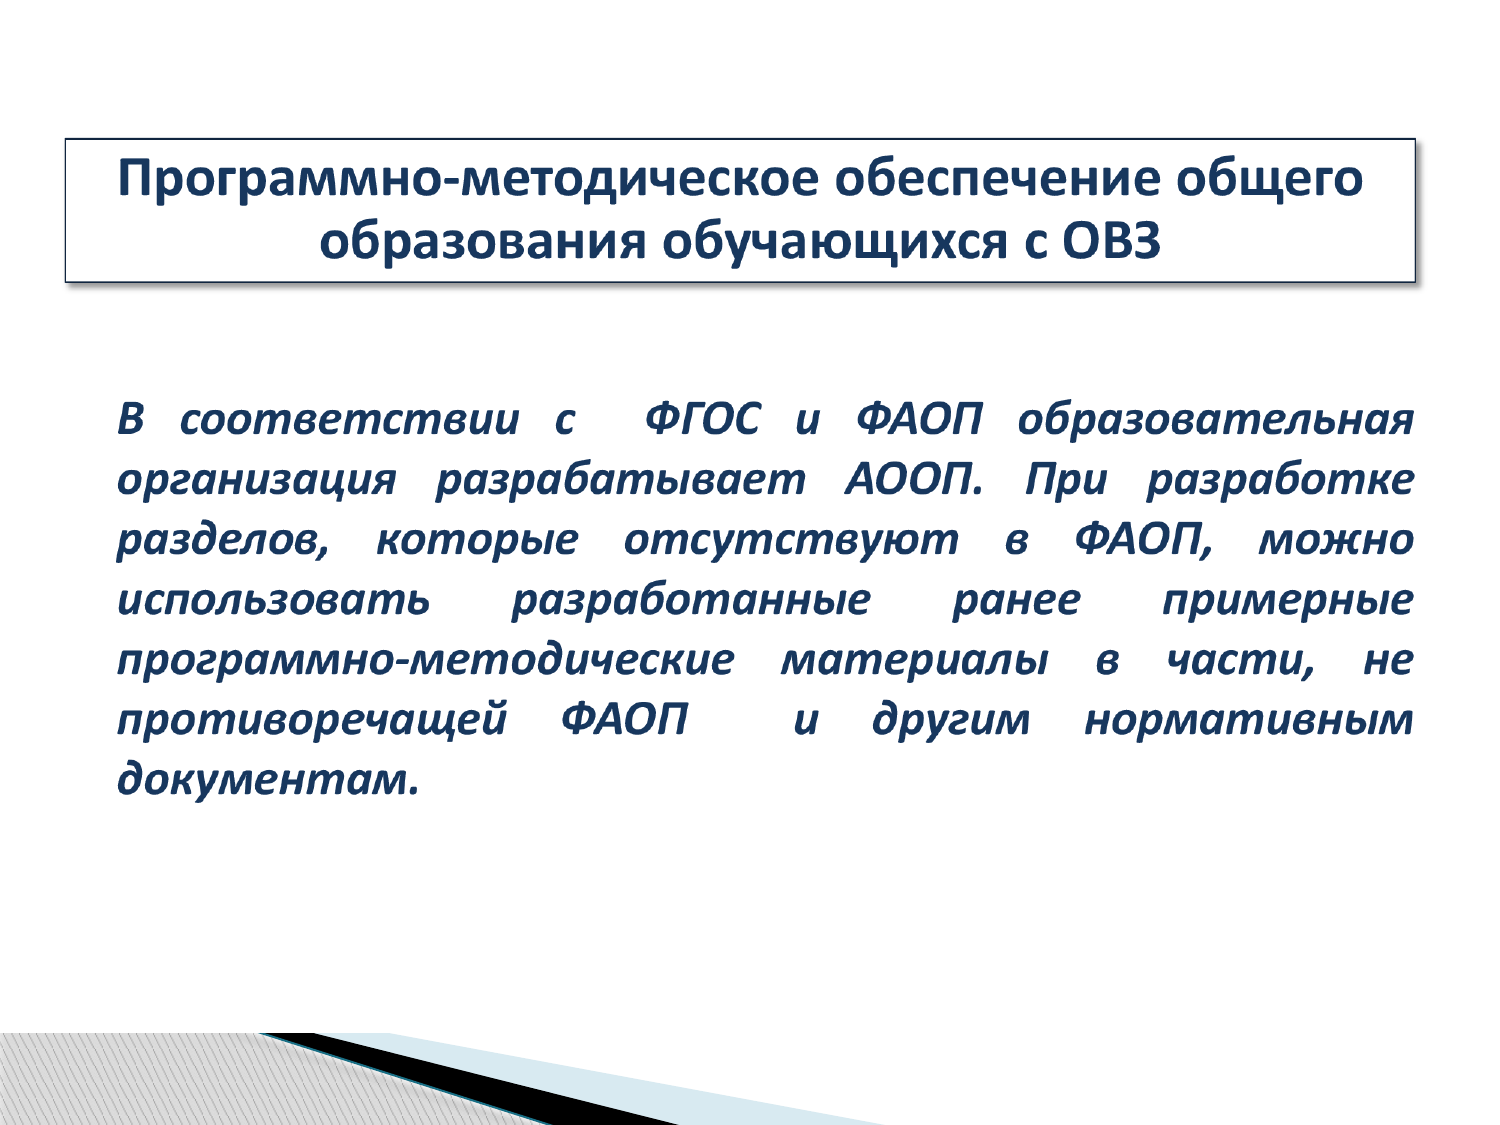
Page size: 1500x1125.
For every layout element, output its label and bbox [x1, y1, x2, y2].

picture [0, 95, 1500, 1034]
